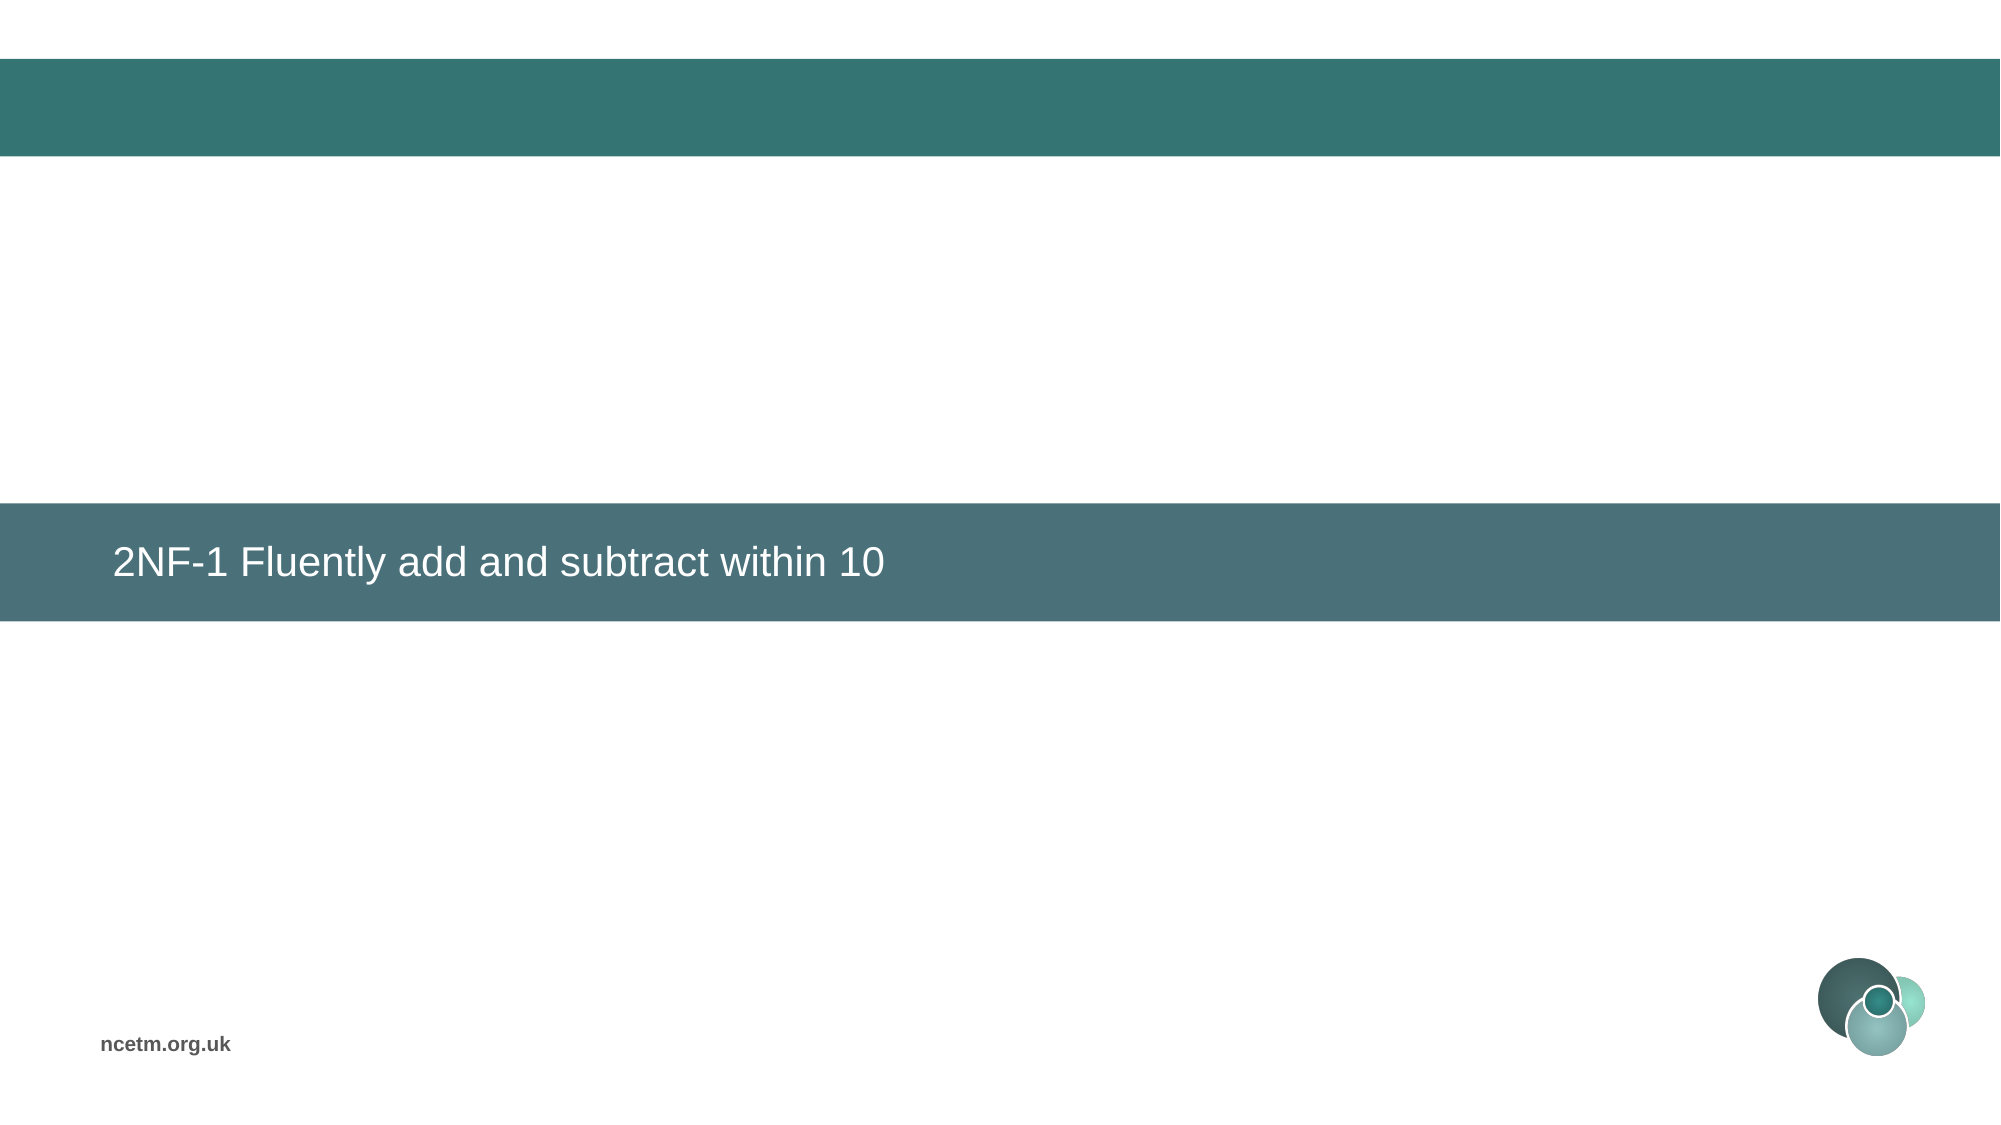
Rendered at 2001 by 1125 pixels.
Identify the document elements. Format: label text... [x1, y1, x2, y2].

picture [1818, 958, 1925, 1056]
text_box 2NF-1 Fluently add and subtract within 10 [97, 527, 1945, 598]
text_box [0, 503, 2000, 622]
